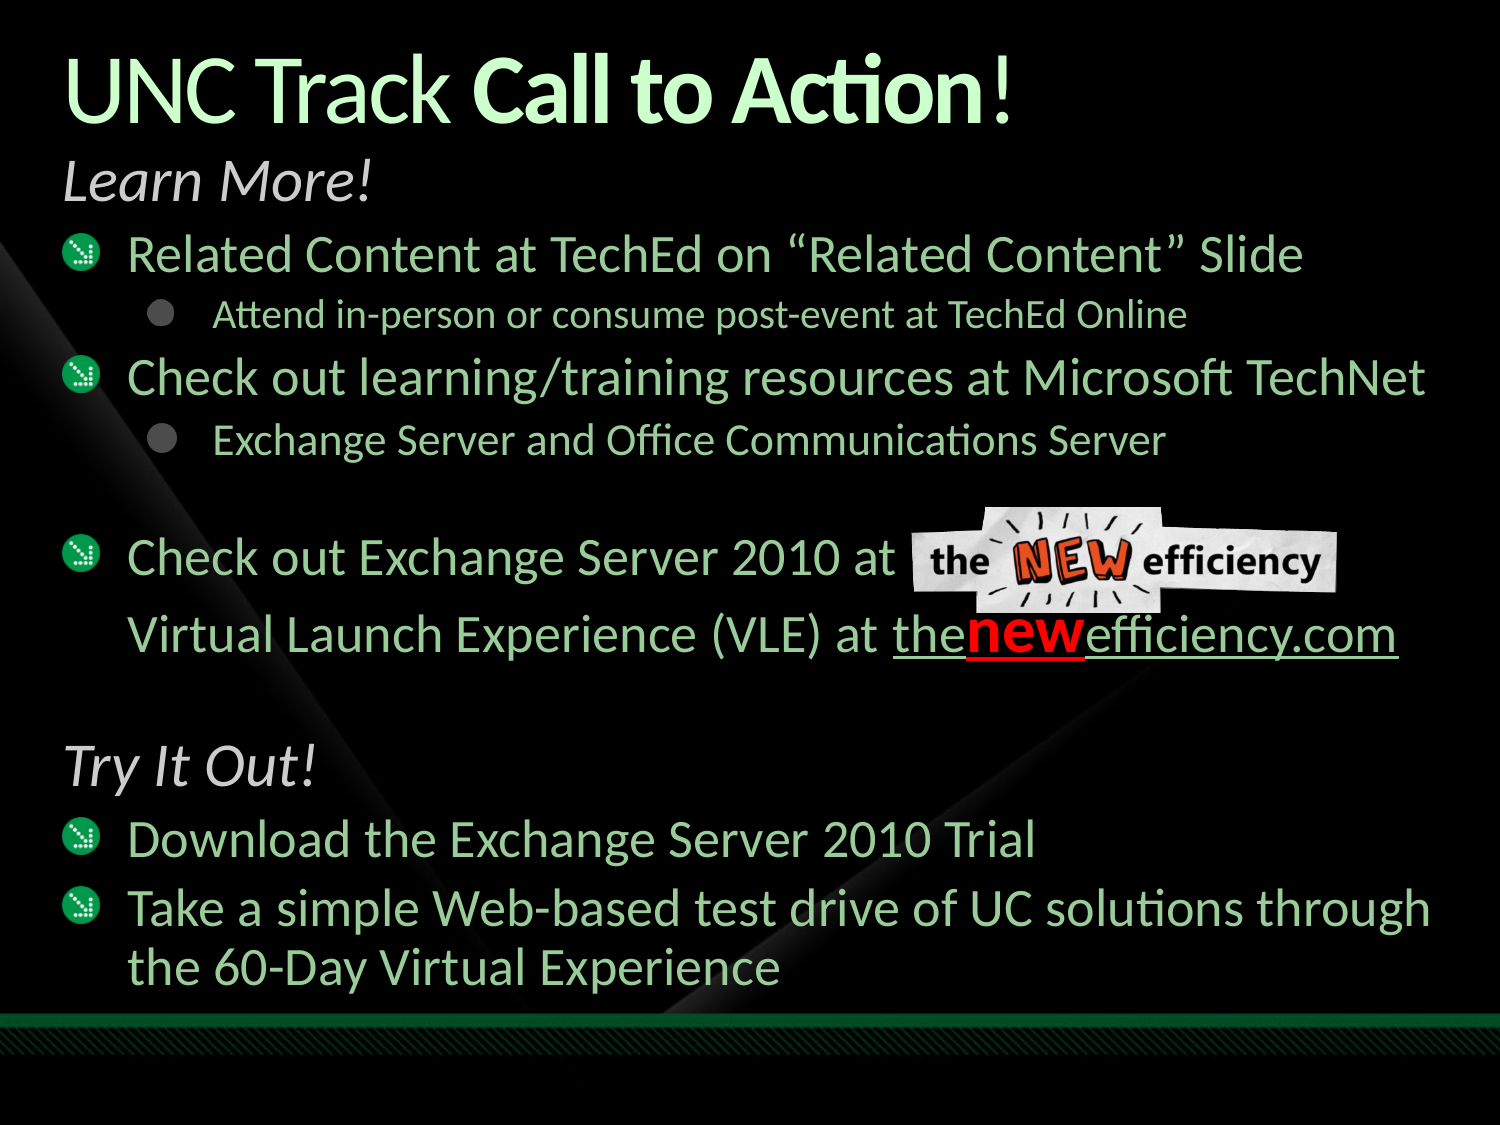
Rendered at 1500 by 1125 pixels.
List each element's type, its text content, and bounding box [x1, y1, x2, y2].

list Learn More! Related Content at TechEd on “Related Content” Slide Attend in-person or consume post-event at TechEd Online Check out learning/training resources at Microsoft TechNet Exchange Server and Office Communications Server Check out Exchange Server 2010 at Virtual Launch Experience (VLE) at thenewefficiency.com Try It Out! Download the Exchange Server 2010 Trial Take a simple Web-based test drive of UC solutions through the 60-Day Virtual Experience [62, 147, 1450, 1029]
title UNC Track Call to Action! [62, 37, 1438, 147]
picture [0, 0, 1500, 1125]
